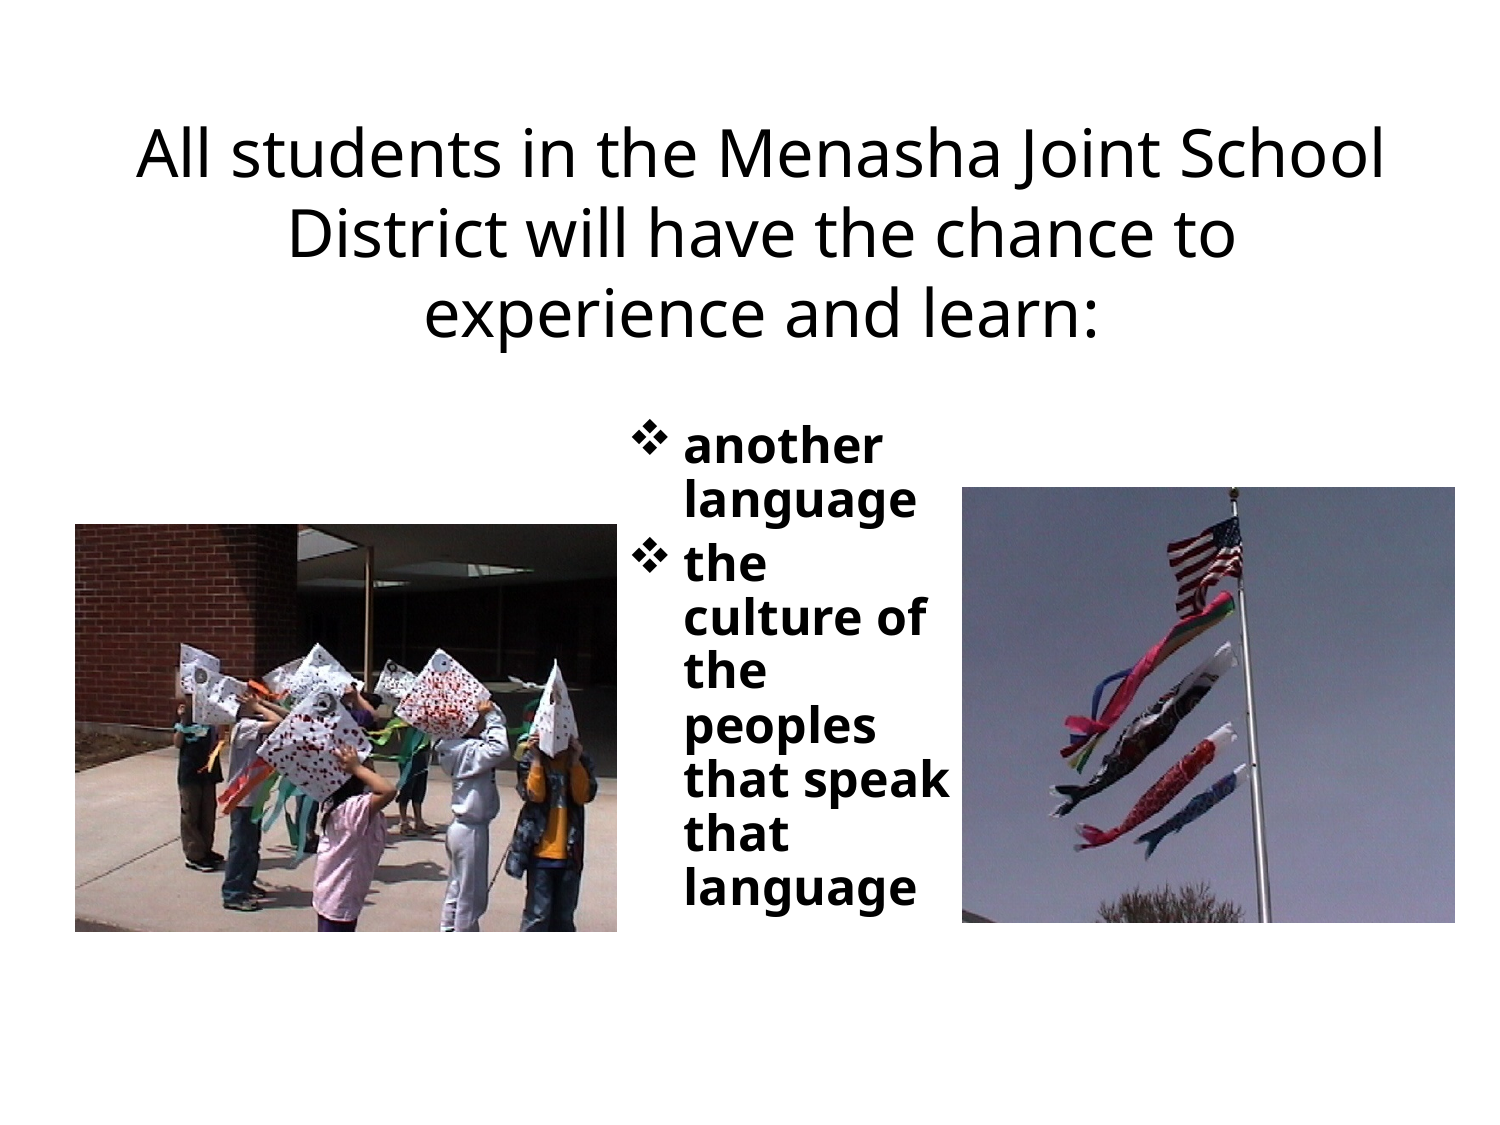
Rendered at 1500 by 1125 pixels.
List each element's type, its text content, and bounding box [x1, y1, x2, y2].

picture [962, 487, 1455, 923]
picture [74, 524, 618, 932]
list another language the culture of the peoples that speak that language [612, 412, 976, 1026]
title All students in the Menasha Joint School District will have the chance to experience and learn: [112, 99, 1413, 363]
